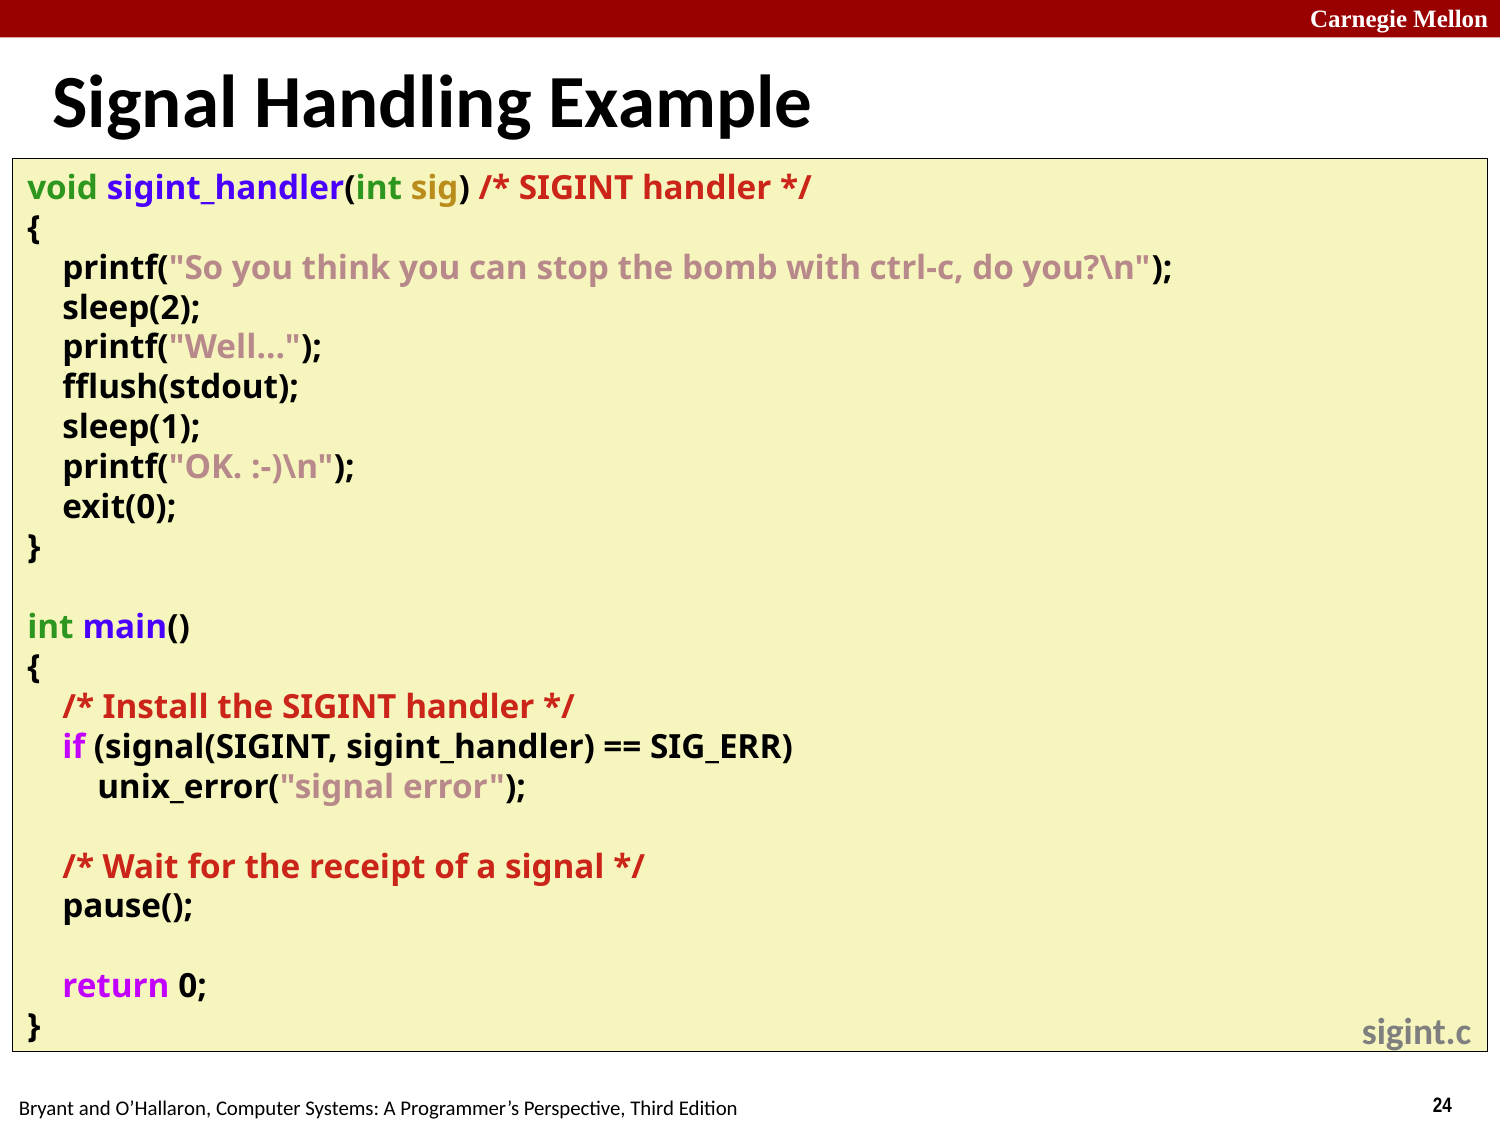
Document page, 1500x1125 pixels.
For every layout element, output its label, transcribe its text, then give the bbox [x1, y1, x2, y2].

text_box void sigint_handler(int sig) /* SIGINT handler */ { printf("So you think you can stop the bomb with ctrl-c, do you?\n"); sleep(2); printf("Well..."); fflush(stdout); sleep(1); printf("OK. :-)\n"); exit(0); } int main() { /* Install the SIGINT handler */ if (signal(SIGINT, sigint_handler) == SIG_ERR) unix_error("signal error"); /* Wait for the receipt of a signal */ pause(); return 0; } [12, 158, 1488, 1052]
title Signal Handling Example [37, 49, 888, 145]
text_box sigint.c [1347, 999, 1487, 1060]
